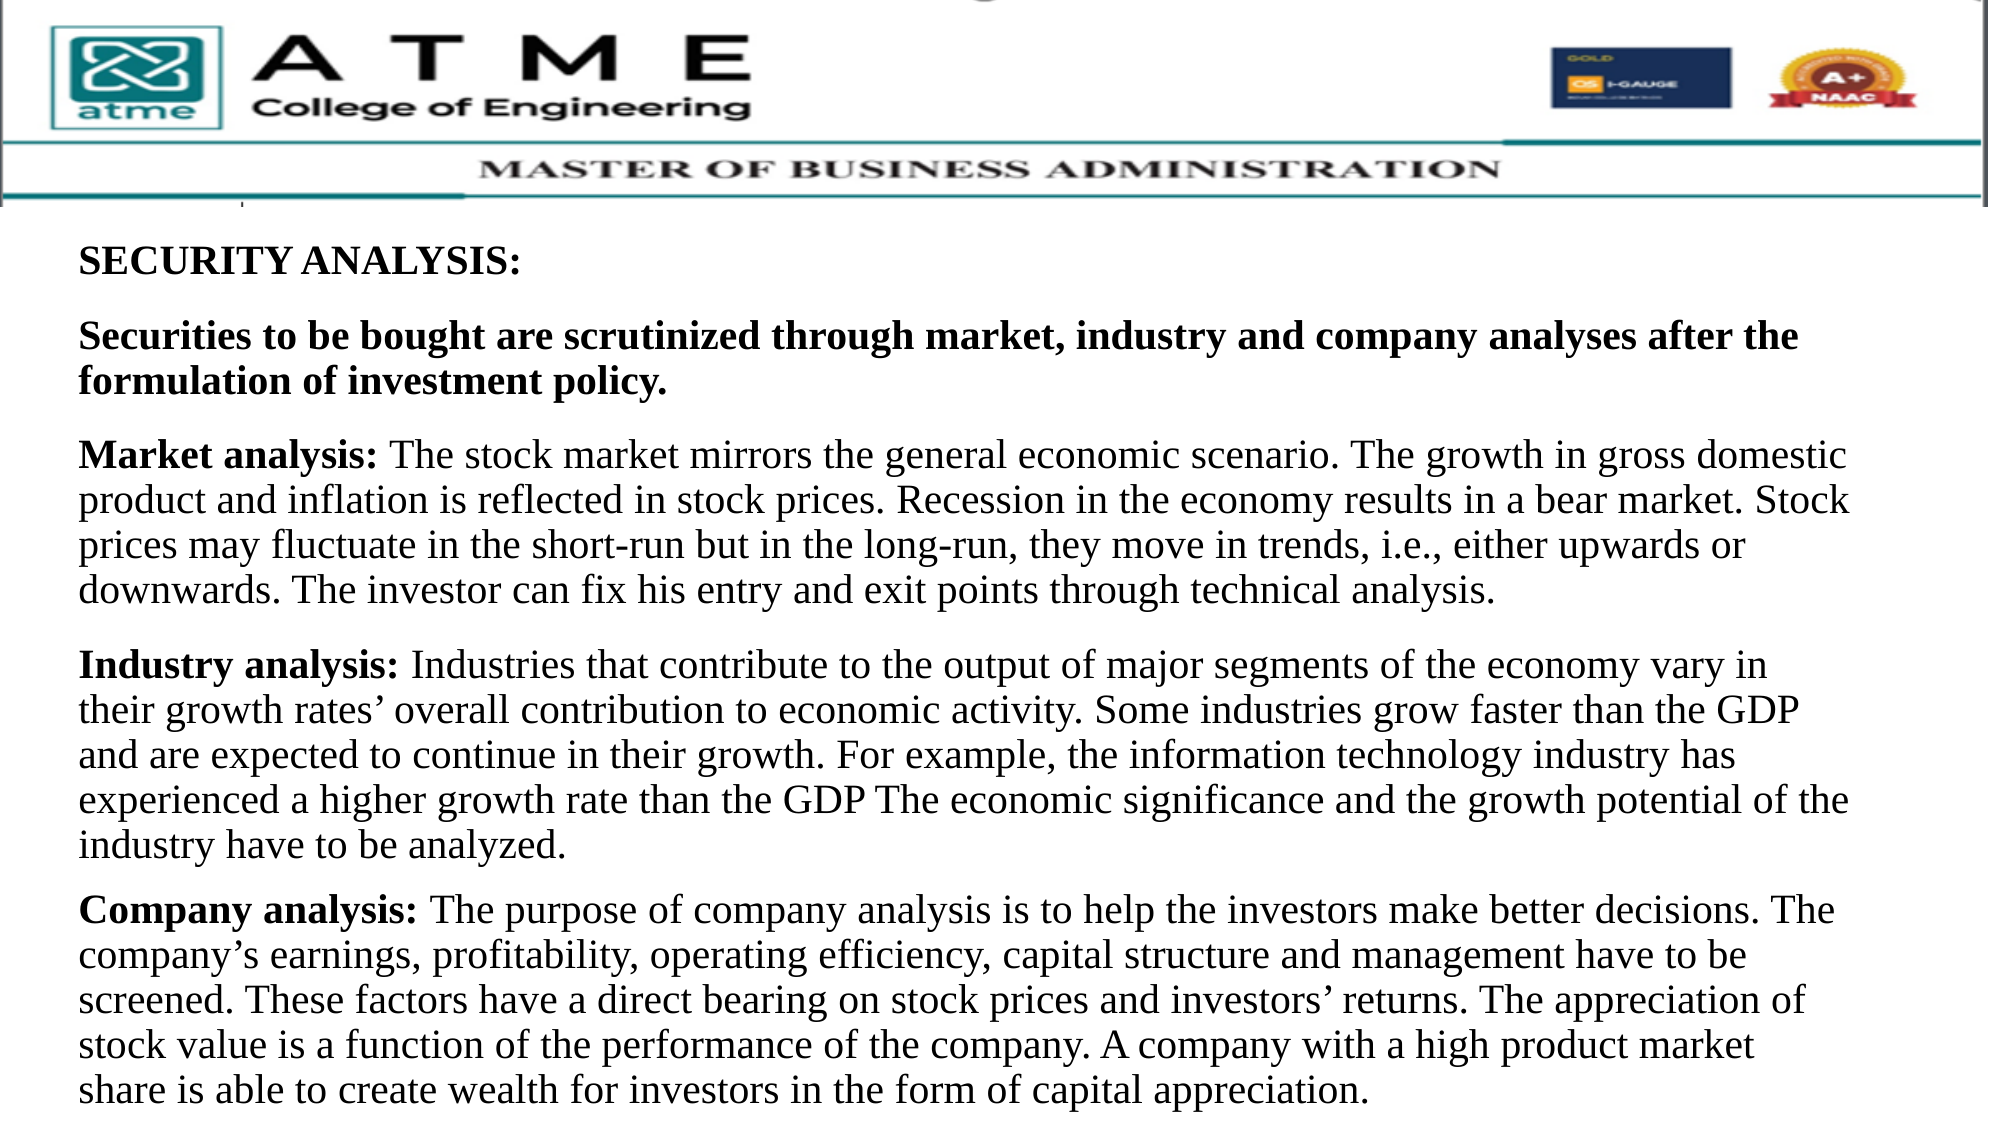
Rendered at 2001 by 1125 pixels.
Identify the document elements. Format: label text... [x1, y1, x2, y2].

picture [0, 0, 1988, 207]
list SECURITY ANALYSIS: Securities to be bought are scrutinized through market, industry and company analyses after the formulation of investment policy. Market analysis: The stock market mirrors the general economic scenario. The growth in gross domestic product and inflation is reflected in stock prices. Recession in the economy results in a bear market. Stock prices may fluctuate in the short-run but in the long-run, they move in trends, i.e., either upwards or downwards. The investor can fix his entry and exit points through technical analysis. Industry analysis: Industries that contribute to the output of major segments of the economy vary in their growth rates’ overall contribution to economic activity. Some industries grow faster than the GDP and are expected to continue in their growth. For example, the information technology industry has experienced a higher growth rate than the GDP The economic significance and the growth potential of the industry have to be analyzed. Company analysis: The purpose of company analysis is to help the investors make better decisions. The company’s earnings, profitability, operating efficiency, capital structure and management have to be screened. These factors have a direct bearing on stock prices and investors’ returns. The appreciation of stock value is a function of the performance of the company. A company with a high product market share is able to create wealth for investors in the form of capital appreciation. [63, 231, 1868, 945]
